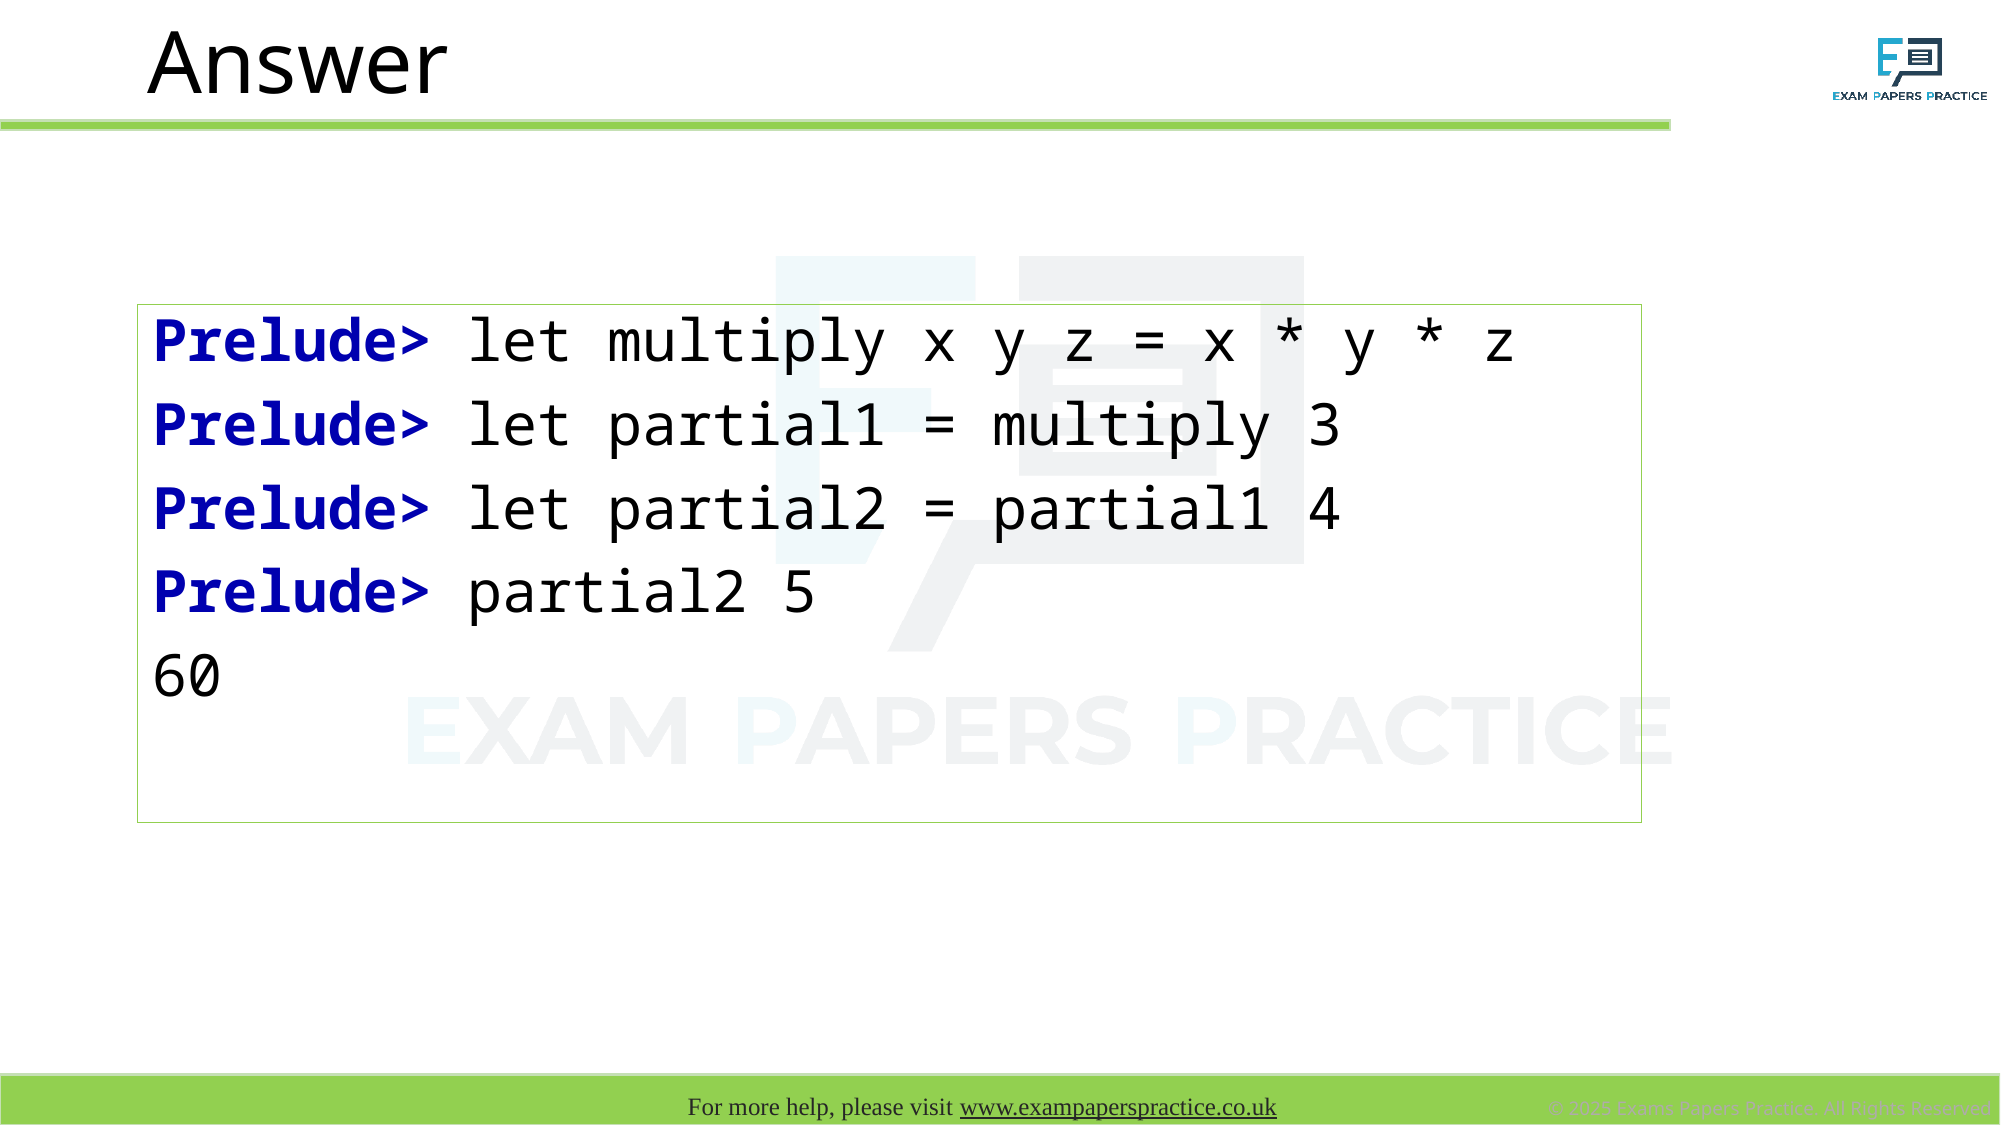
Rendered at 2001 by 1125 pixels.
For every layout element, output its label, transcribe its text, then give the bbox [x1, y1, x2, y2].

title Answer [132, 11, 1858, 121]
list Prelude> let multiply x y z = x * y * z Prelude> let partial1 = multiply 3 Prelude> let partial2 = partial1 4 Prelude> partial2 5 60 [137, 304, 1642, 823]
